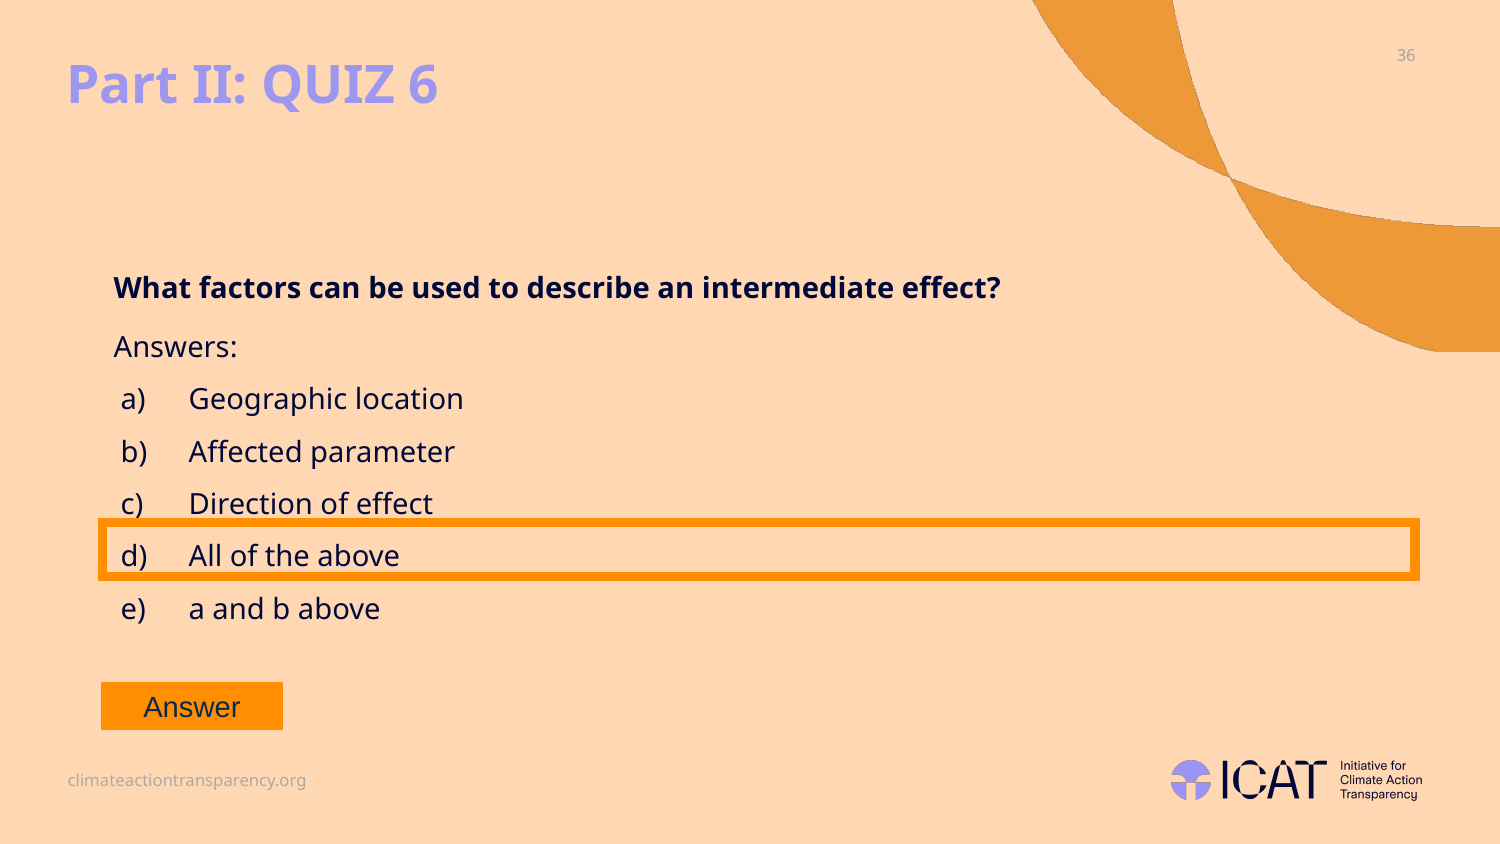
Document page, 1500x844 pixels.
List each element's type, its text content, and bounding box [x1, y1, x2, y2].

picture [1171, 724, 1459, 835]
picture [976, 0, 1500, 352]
text_box [102, 522, 1415, 577]
list Answers: Geographic location Affected parameter Direction of effect All of the above a and b above [98, 363, 1412, 684]
table_cell Very likely [1412, 519, 1419, 580]
title Part II: QUIZ 6 [51, 35, 1449, 130]
list What factors can be used to describe an intermediate effect? [98, 204, 1416, 363]
text_box Answer [102, 683, 282, 729]
